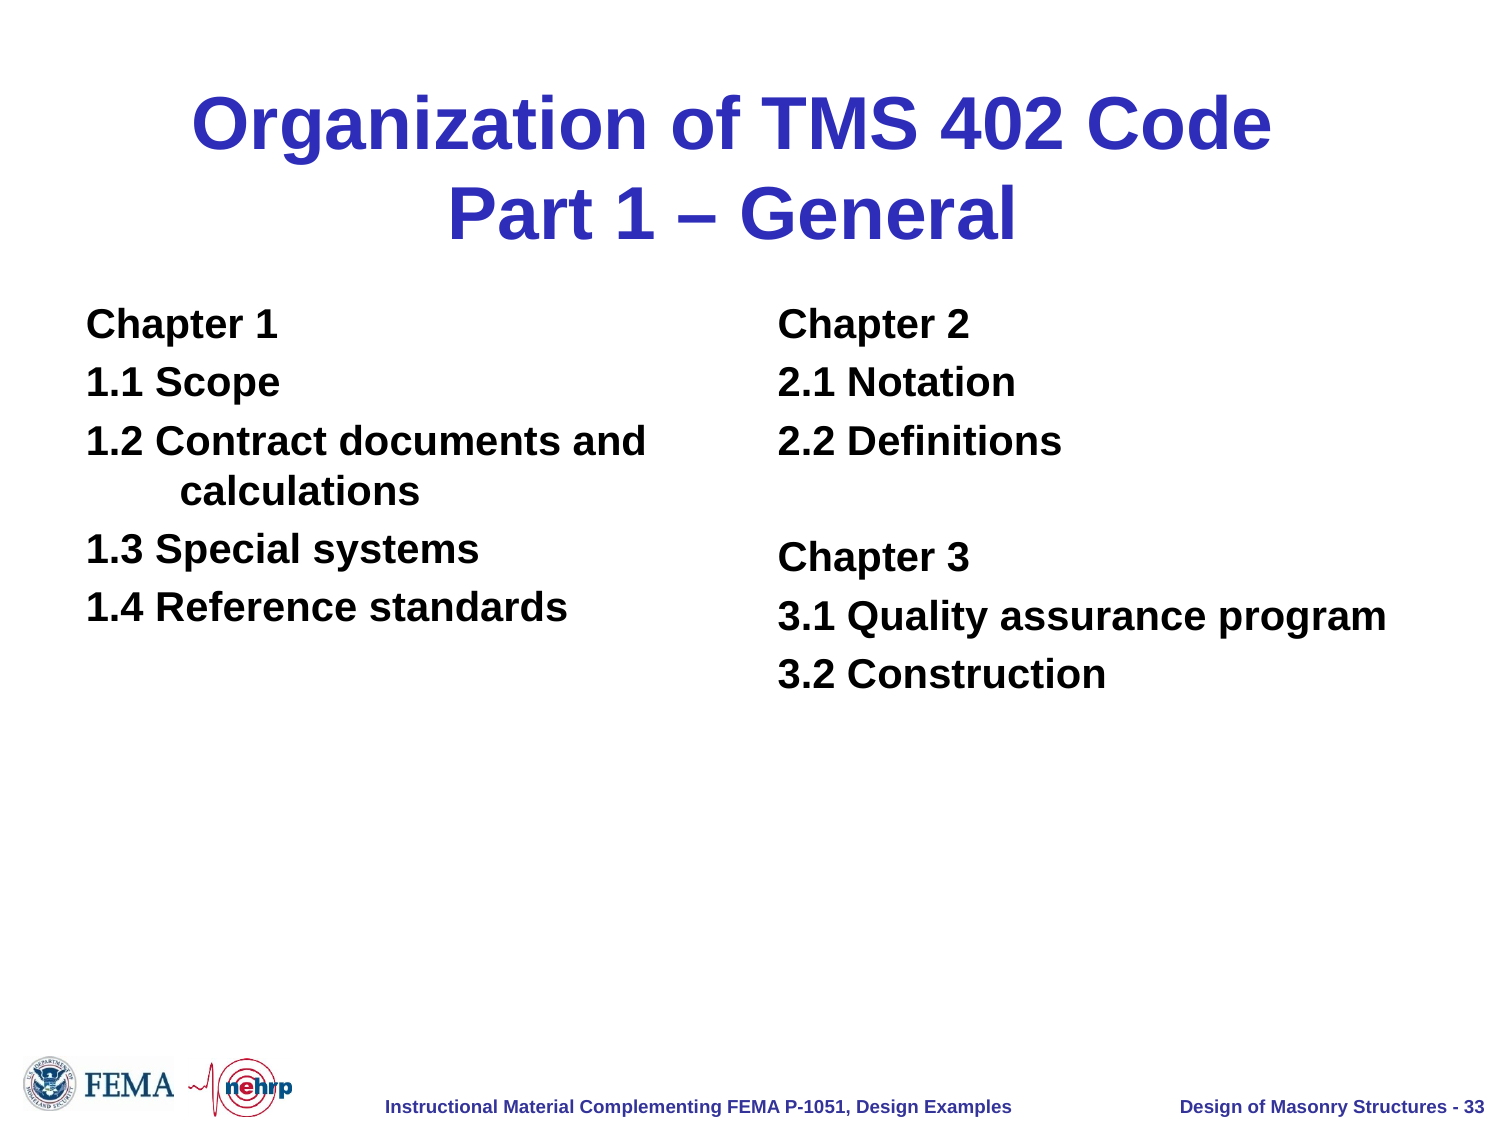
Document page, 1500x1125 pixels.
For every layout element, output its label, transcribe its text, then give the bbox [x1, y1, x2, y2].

list Chapter 2 2.1 Notation 2.2 Definitions Chapter 3 3.1 Quality assurance program 3.2 Construction [762, 289, 1458, 905]
picture [23, 1056, 174, 1111]
list Chapter 1 1.1 Scope 1.2 Contract documents and calculations 1.3 Special systems 1.4 Reference standards [70, 289, 738, 701]
slide_number Design of Masonry Structures - 33 [1042, 1077, 1500, 1125]
picture [188, 1058, 292, 1117]
title Organization of TMS 402 Code Part 1 – General [44, 75, 1423, 254]
footer Instructional Material Complementing FEMA P-1051, Design Examples [337, 1087, 1042, 1125]
